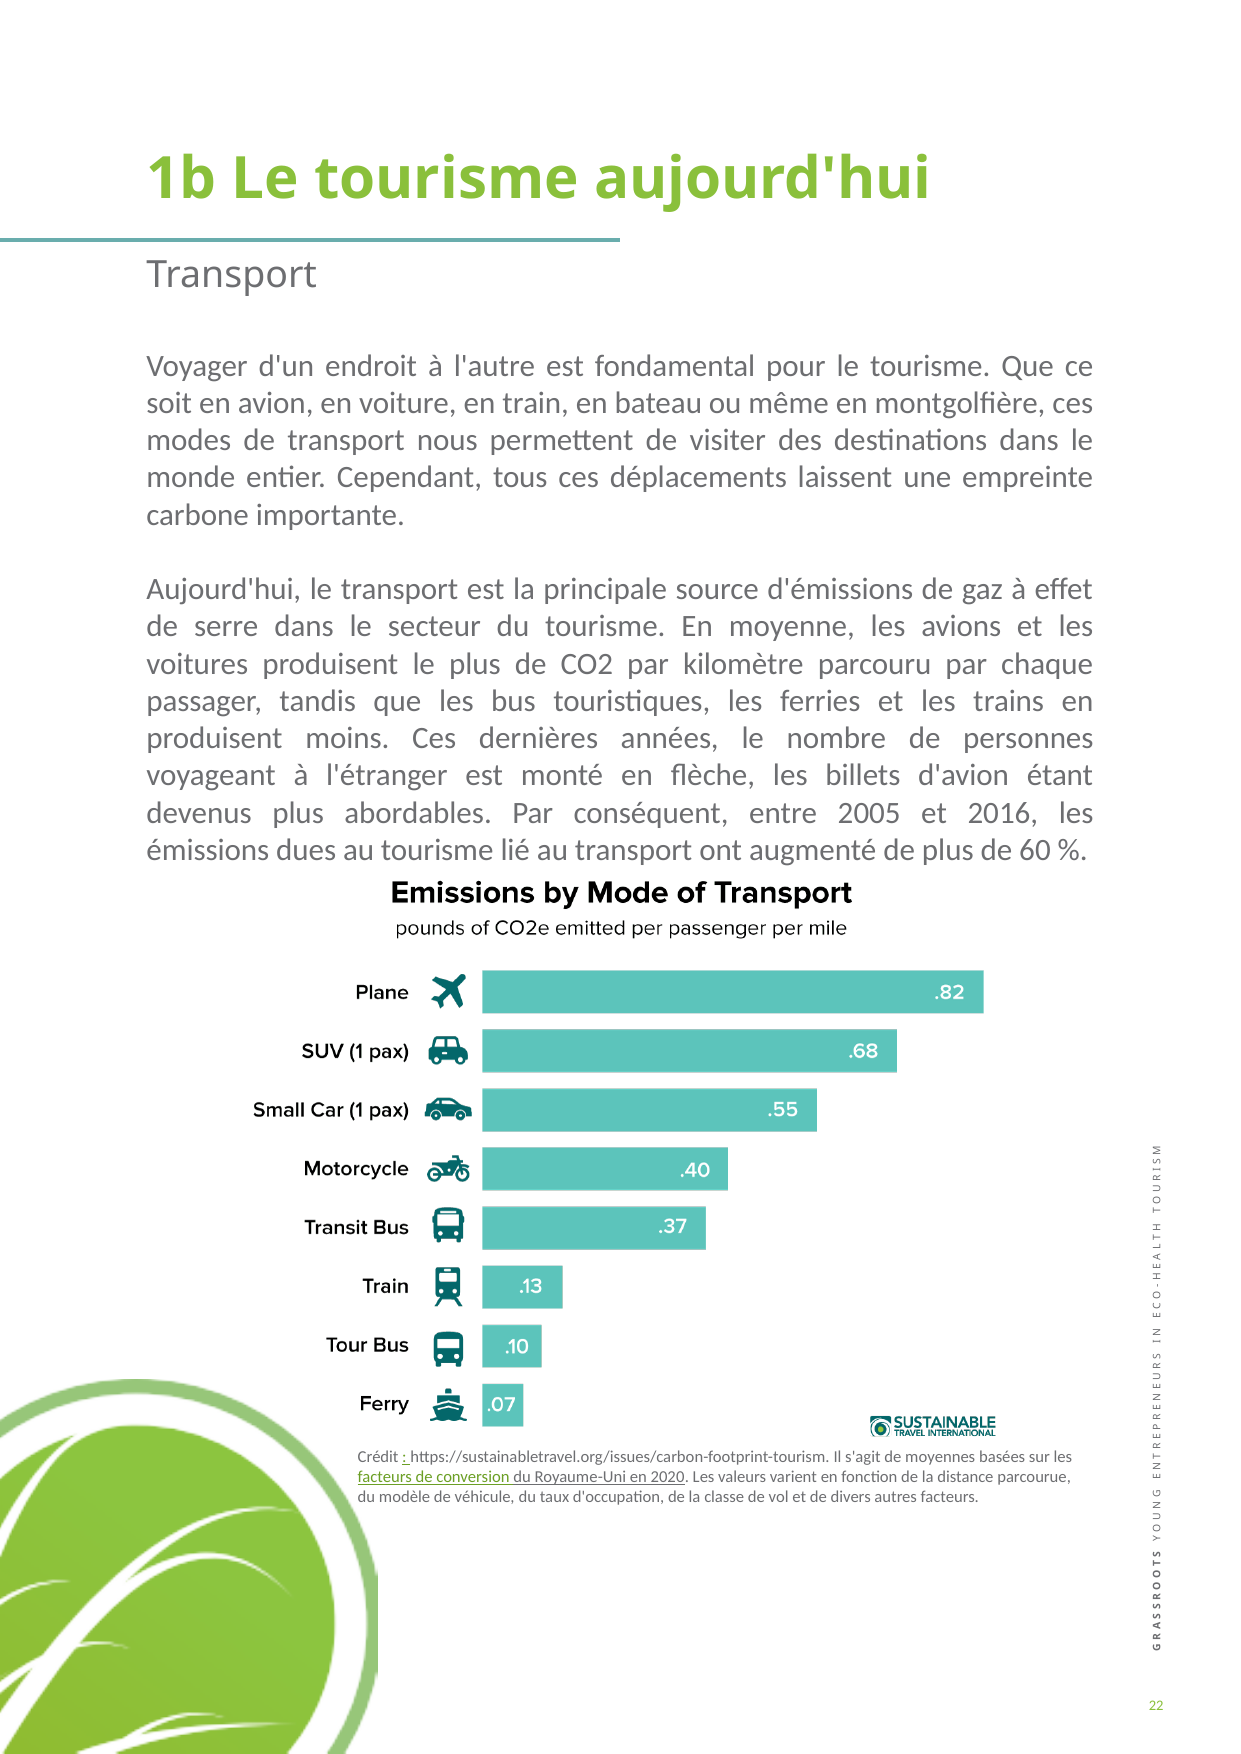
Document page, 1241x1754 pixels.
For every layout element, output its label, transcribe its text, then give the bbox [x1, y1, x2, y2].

slide_number 22 [1125, 1666, 1187, 1743]
list Voyager d'un endroit à l'autre est fondamental pour le tourisme. Que ce soit en avion, en voiture, en train, en bateau ou même en montgolfière, ces modes de transport nous permettent de visiter des destinations dans le monde entier. Cependant, tous ces déplacements laissent une empreinte carbone importante. Aujourd'hui, le transport est la principale source d'émissions de gaz à effet de serre dans le secteur du tourisme. En moyenne, les avions et les voitures produisent le plus de CO2 par kilomètre parcouru par chaque passager, tandis que les bus touristiques, les ferries et les trains en produisent moins. Ces dernières années, le nombre de personnes voyageant à l'étranger est monté en flèche, les billets d'avion étant devenus plus abordables. Par conséquent, entre 2005 et 2016, les émissions dues au tourisme lié au transport ont augmenté de plus de 60 %. [131, 371, 1109, 1552]
list 1b Le tourisme aujourd'hui [131, 132, 1109, 242]
list Transport [131, 242, 1109, 371]
picture [230, 855, 1010, 1450]
text_box Crédit : https://sustainabletravel.org/issues/carbon-footprint-tourism. Il s'agit de moyennes basées sur les facteurs de conversion du Royaume-Uni en 2020. Les valeurs varient en fonction de la distance parcourue, du modèle de véhicule, du taux d'occupation, de la classe de vol et de divers autres facteurs. [342, 1438, 1095, 1514]
